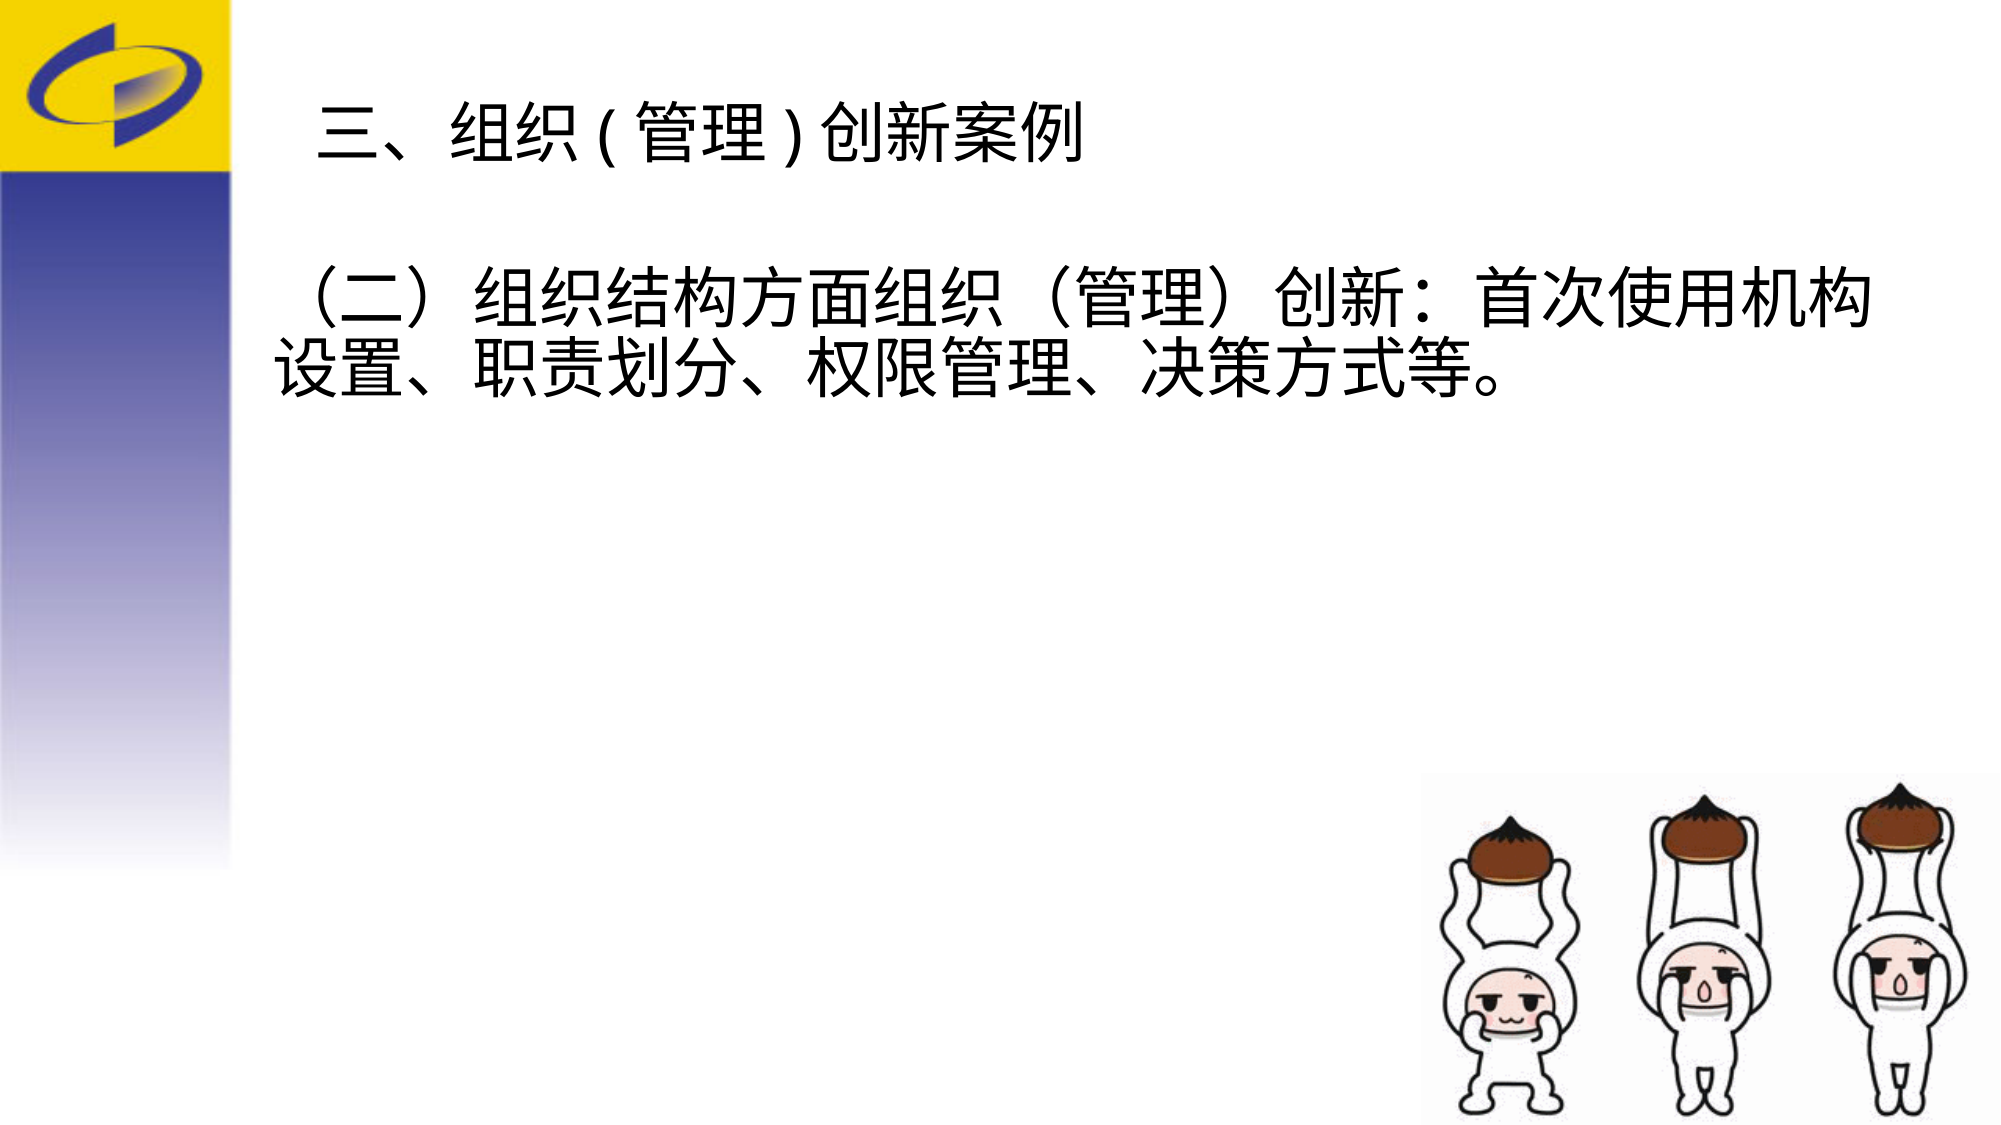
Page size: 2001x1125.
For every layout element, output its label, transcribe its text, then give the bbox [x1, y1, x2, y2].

list 三、组织(管理)创新案例 （二）组织结构方面组织（管理）创新：首次使用机构设置、职责划分、权限管理、决策方式等。 [257, 83, 1896, 1047]
picture [0, 0, 2000, 1125]
